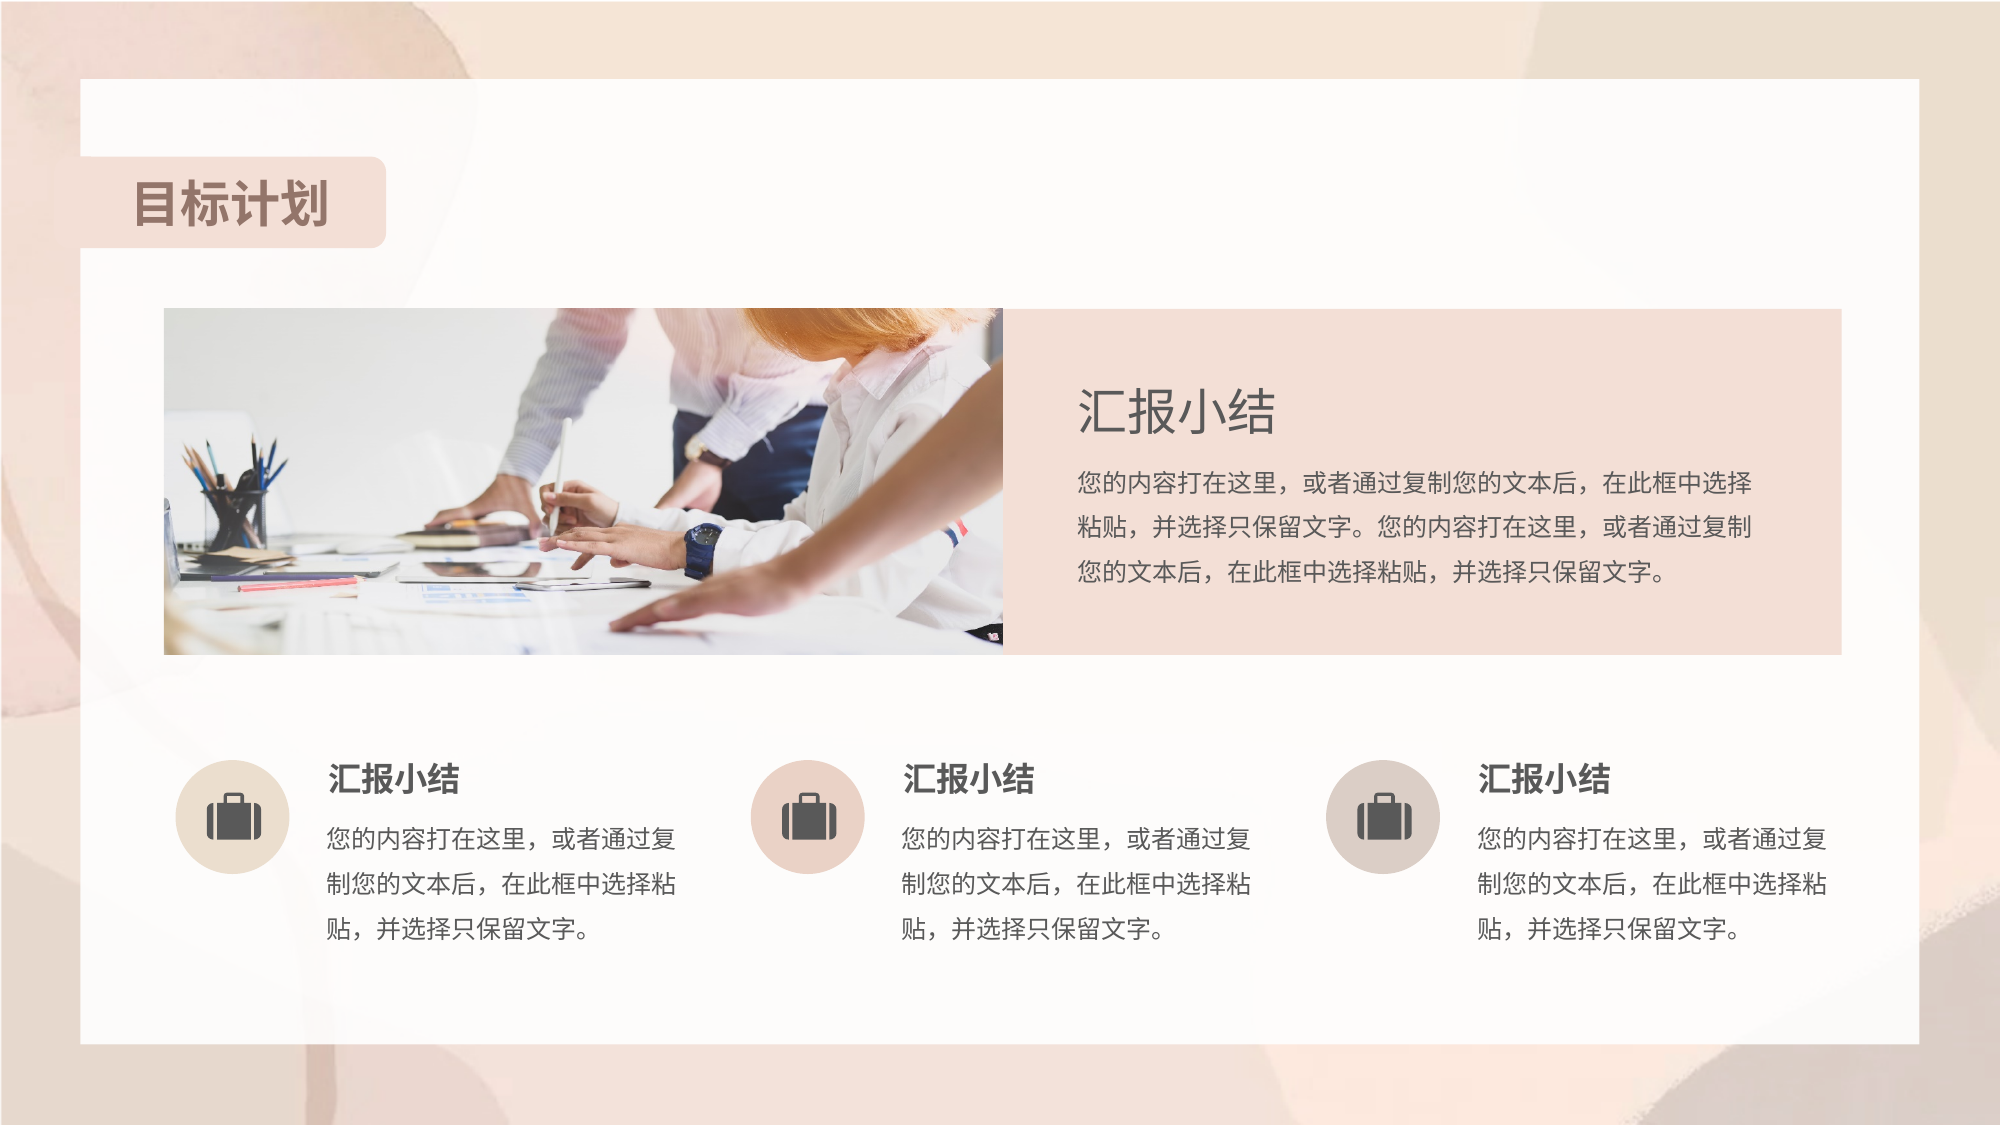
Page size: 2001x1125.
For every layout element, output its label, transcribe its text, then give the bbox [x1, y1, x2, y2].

picture [3, 0, 2000, 1125]
text_box 汇报小结 [1563, 758, 1665, 799]
text_box [1563, 78, 1920, 1045]
text_box 您的内容打在这里，或者通过复制您的文本后，在此框中选择粘贴，并选择只保留文字。 [326, 808, 437, 944]
text_box [174, 759, 291, 876]
text_box 目标计划 [115, 165, 346, 240]
text_box [163, 308, 437, 656]
text_box [53, 155, 388, 250]
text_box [1357, 792, 1412, 840]
text_box [79, 78, 437, 1045]
text_box 您的内容打在这里，或者通过复制您的文本后，在此框中选择粘贴，并选择只保留文字。 [1563, 808, 1828, 944]
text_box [206, 792, 262, 840]
text_box 您的内容打在这里，或者通过复制您的文本后，在此框中选择粘贴，并选择只保留文字。您的内容打在这里，或者通过复制您的文本后，在此框中选择粘贴，并选择只保留文字。 [1563, 452, 1761, 587]
text_box 汇报小结 [328, 758, 437, 799]
text_box [1563, 308, 1843, 656]
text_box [782, 792, 837, 840]
